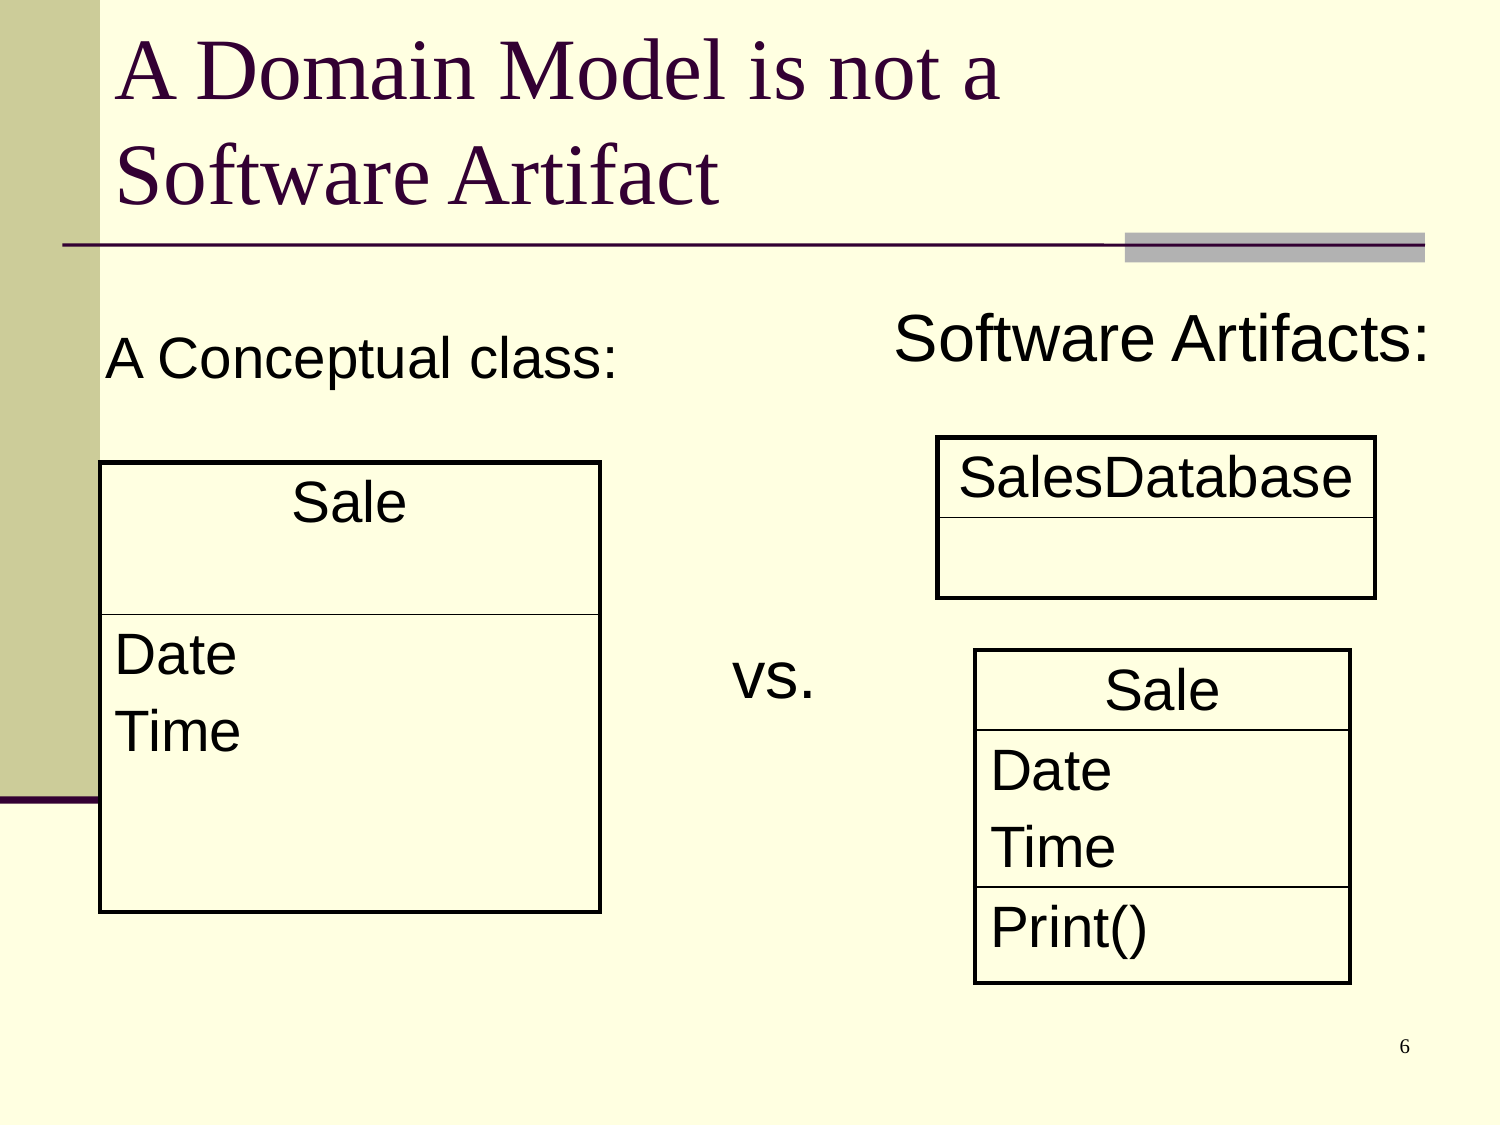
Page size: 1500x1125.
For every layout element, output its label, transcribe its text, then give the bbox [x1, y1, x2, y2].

table_header Sale [102, 465, 598, 614]
text_box vs. [624, 624, 925, 750]
table_header Sale [977, 652, 1348, 729]
list A Conceptual class: [49, 312, 676, 438]
text_box Software Artifacts: [849, 287, 1475, 413]
title A Domain Model is not a Software Artifact [99, 0, 1299, 236]
table_cell Date Time [102, 615, 598, 910]
table_header SalesDatabase [940, 440, 1373, 517]
table_cell [940, 518, 1373, 596]
table_cell Print() [977, 888, 1348, 981]
slide_number 6 [1112, 1024, 1426, 1101]
table_cell Date Time [977, 731, 1348, 886]
